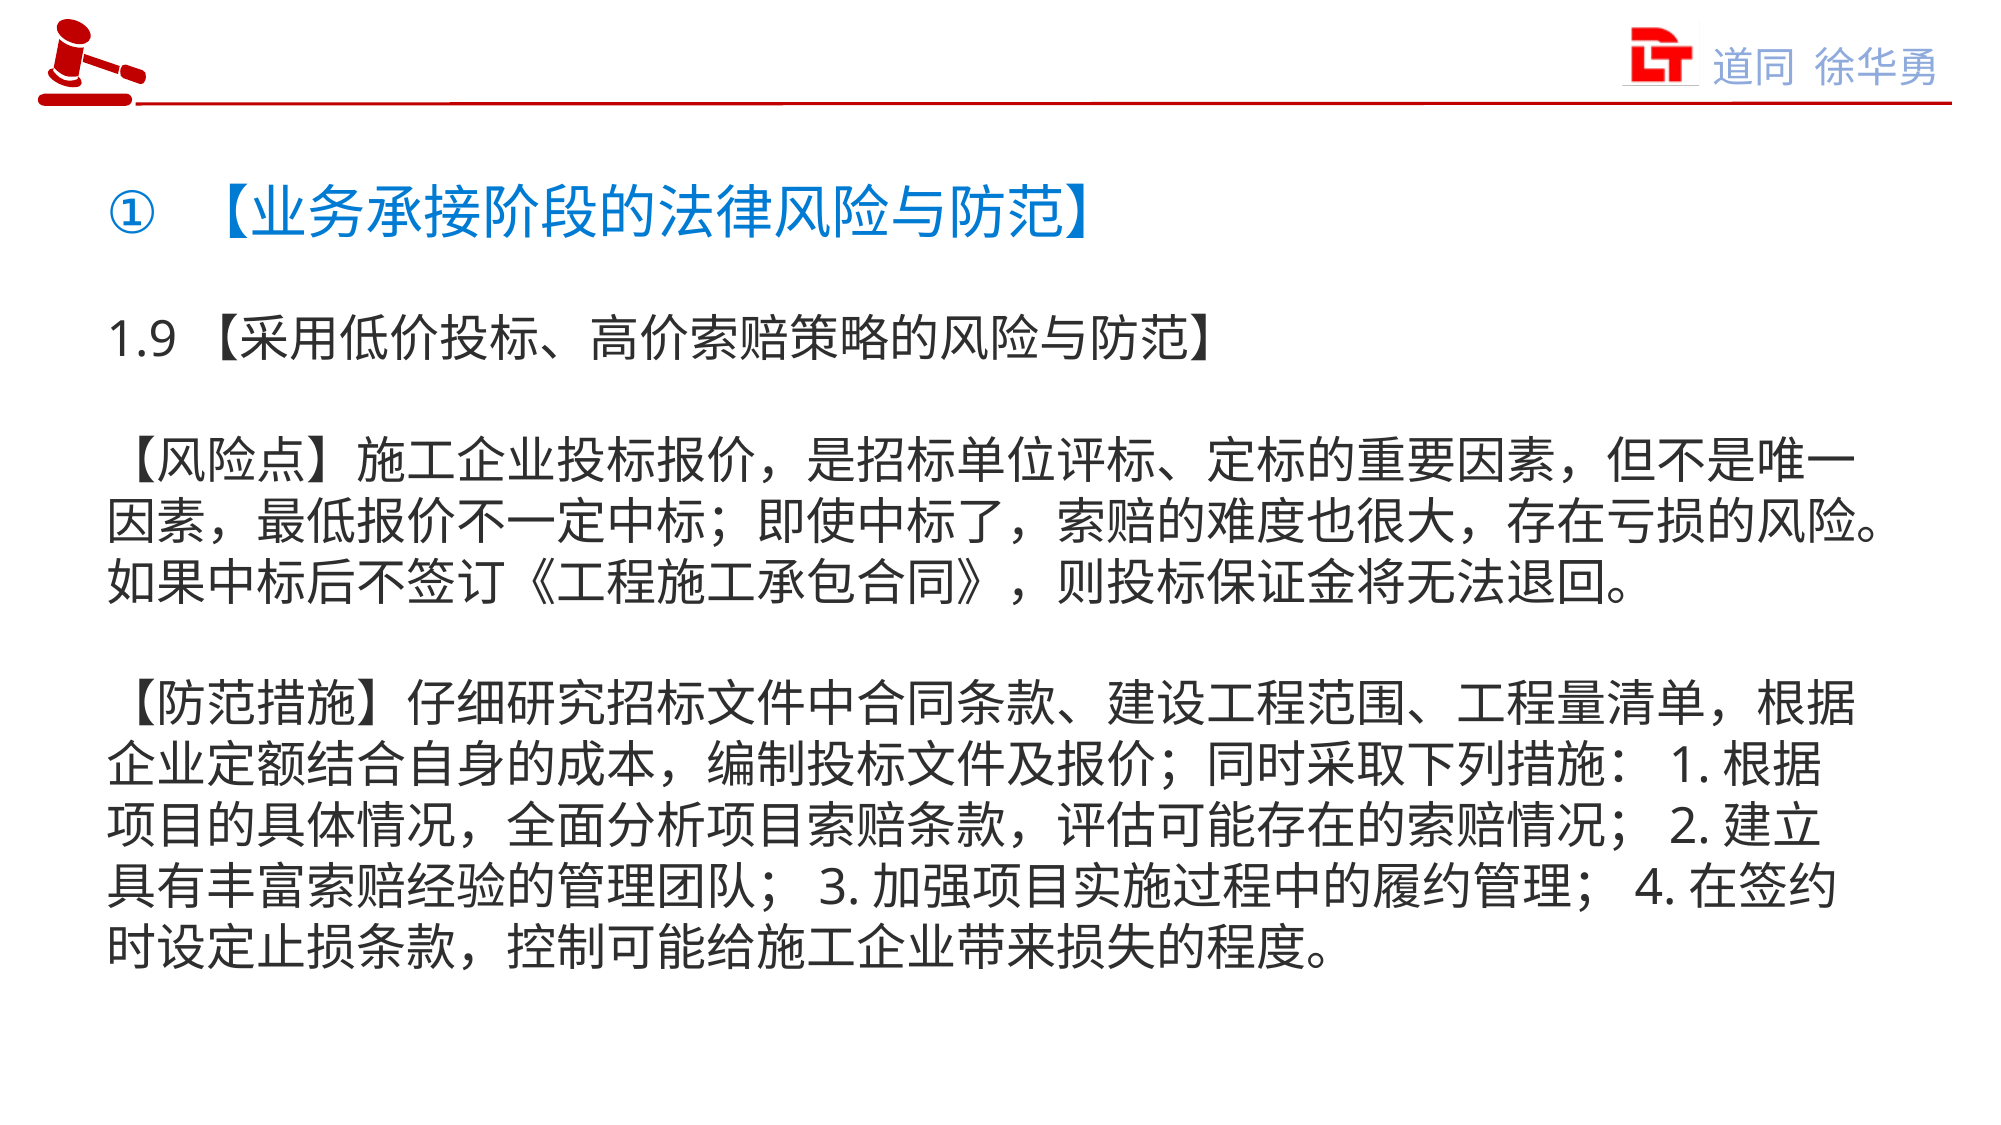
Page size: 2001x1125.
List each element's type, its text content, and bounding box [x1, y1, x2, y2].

picture [1622, 19, 1699, 97]
text_box 【业务承接阶段的法律风险与防范】 1.9【采用低价投标、高价索赔策略的风险与防范】 【风险点】施工企业投标报价，是招标单位评标、定标的重要因素，但不是唯一因素，最低报价不一定中标；即使中标了，索赔的难度也很大，存在亏损的风险。如果中标后不签订《工程施工承包合同》，则投标保证金将无法退回。 【防范措施】仔细研究招标文件中合同条款、建设工程范围、工程量清单，根据企业定额结合自身的成本，编制投标文件及报价；同时采取下列措施：1.根据项目的具体情况，全面分析项目索赔条款，评估可能存在的索赔情况；2.建立具有丰富索赔经验的管理团队；3.加强项目实施过程中的履约管理；4.在签约时设定止损条款，控制可能给施工企业带来损失的程度。 [91, 177, 1878, 983]
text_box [37, 17, 1954, 106]
